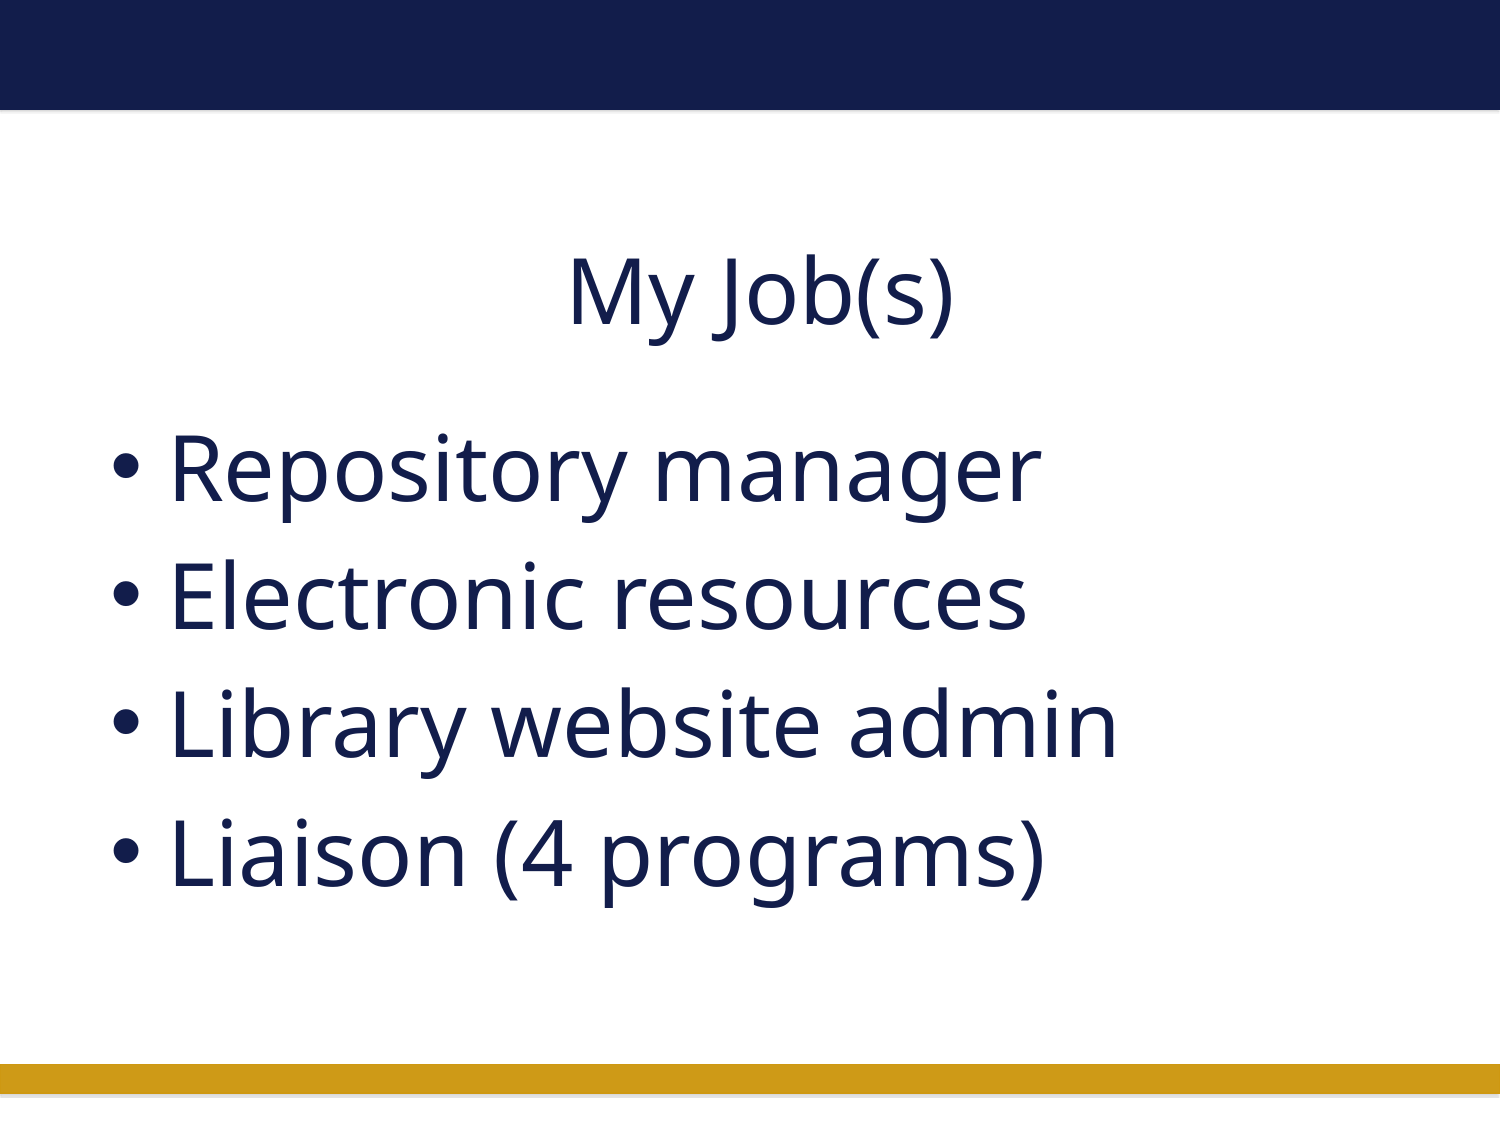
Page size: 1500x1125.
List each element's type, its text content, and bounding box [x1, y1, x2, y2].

title My Job(s) [95, 173, 1425, 401]
list Repository manager Electronic resources Library website admin Liaison (4 programs) [95, 401, 1425, 773]
